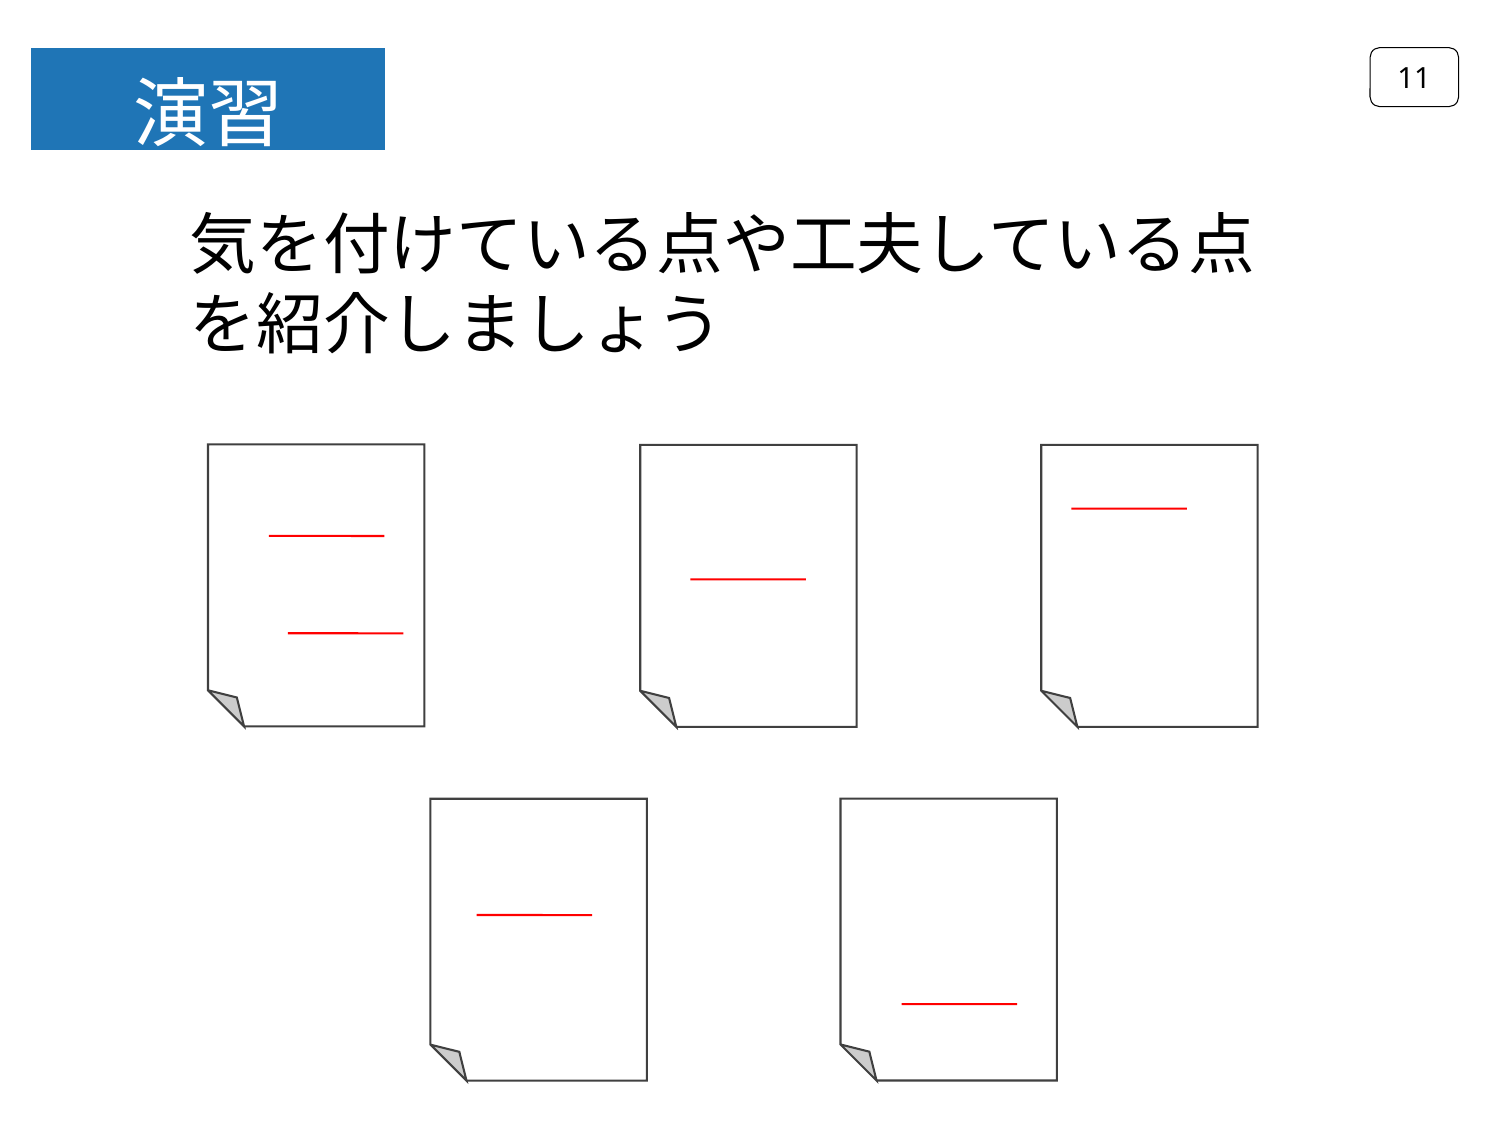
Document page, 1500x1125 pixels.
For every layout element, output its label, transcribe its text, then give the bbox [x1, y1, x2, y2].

text_box [1041, 444, 1258, 727]
text_box [640, 444, 857, 727]
text_box 演習 [31, 48, 385, 150]
text_box [430, 798, 647, 1081]
text_box [207, 444, 425, 727]
text_box 気を付けている点や工夫している点を紹介しましょう [174, 195, 1324, 370]
text_box 11 [1368, 46, 1460, 108]
text_box [840, 798, 1057, 1081]
